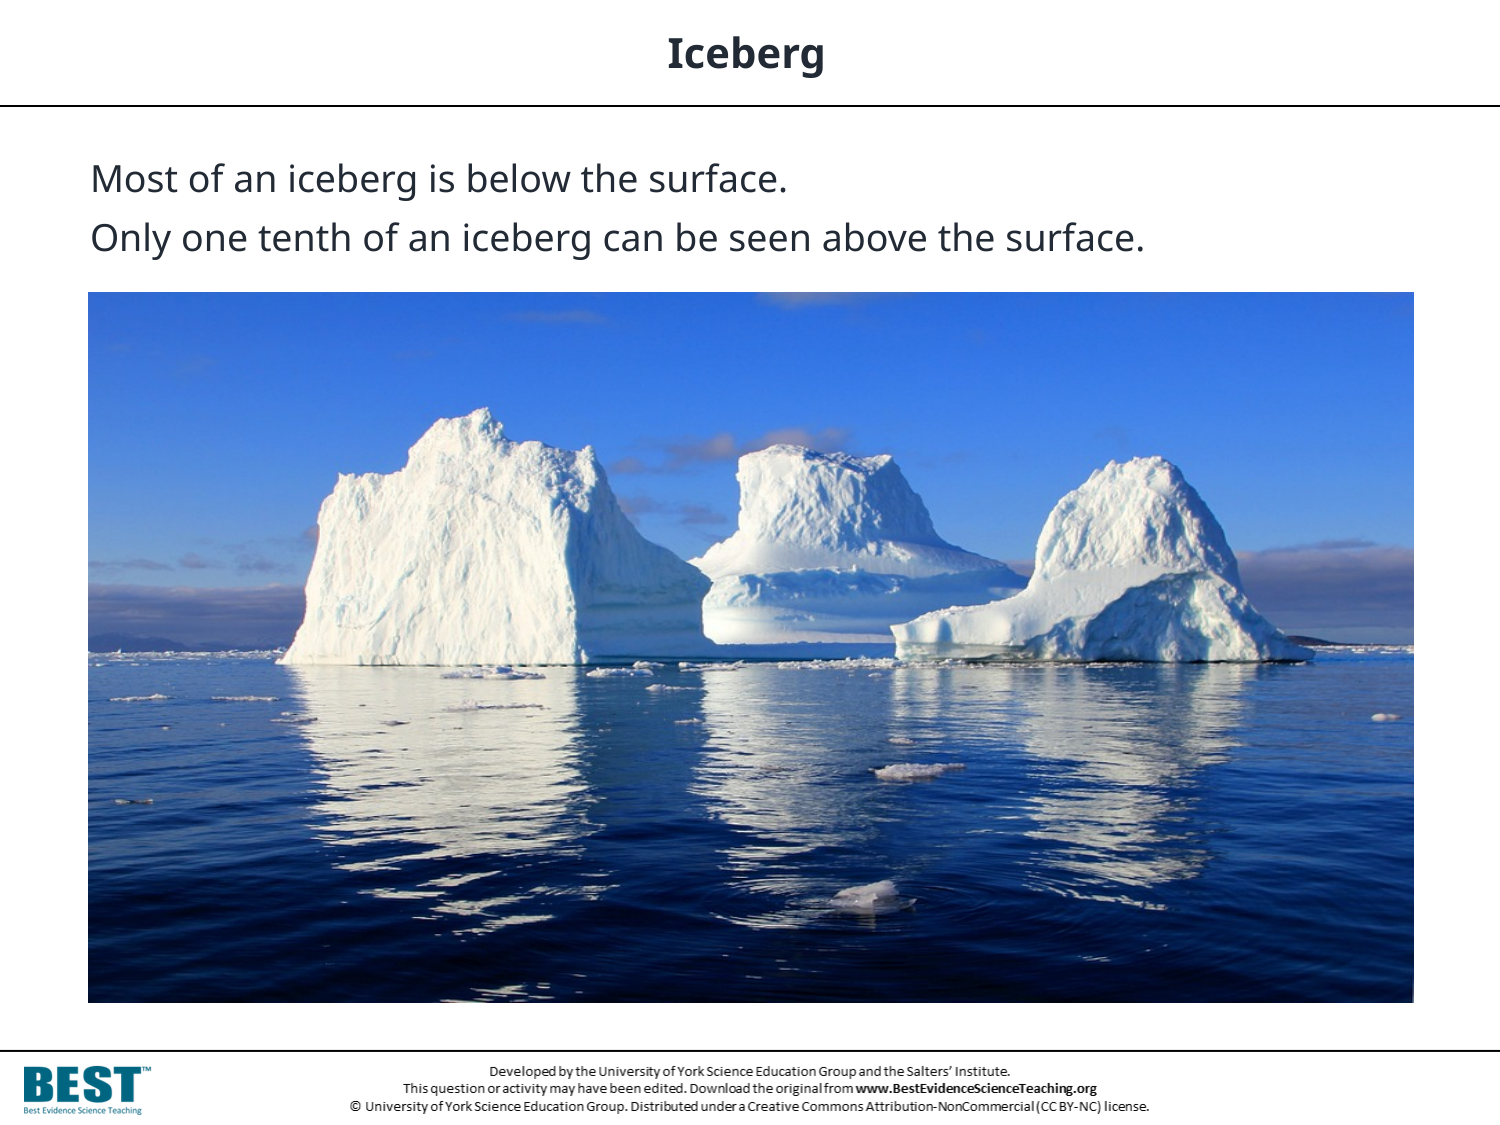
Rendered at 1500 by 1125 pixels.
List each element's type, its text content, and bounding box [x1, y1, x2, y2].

text_box Iceberg [23, 4, 1471, 99]
picture [0, 105, 1500, 1125]
